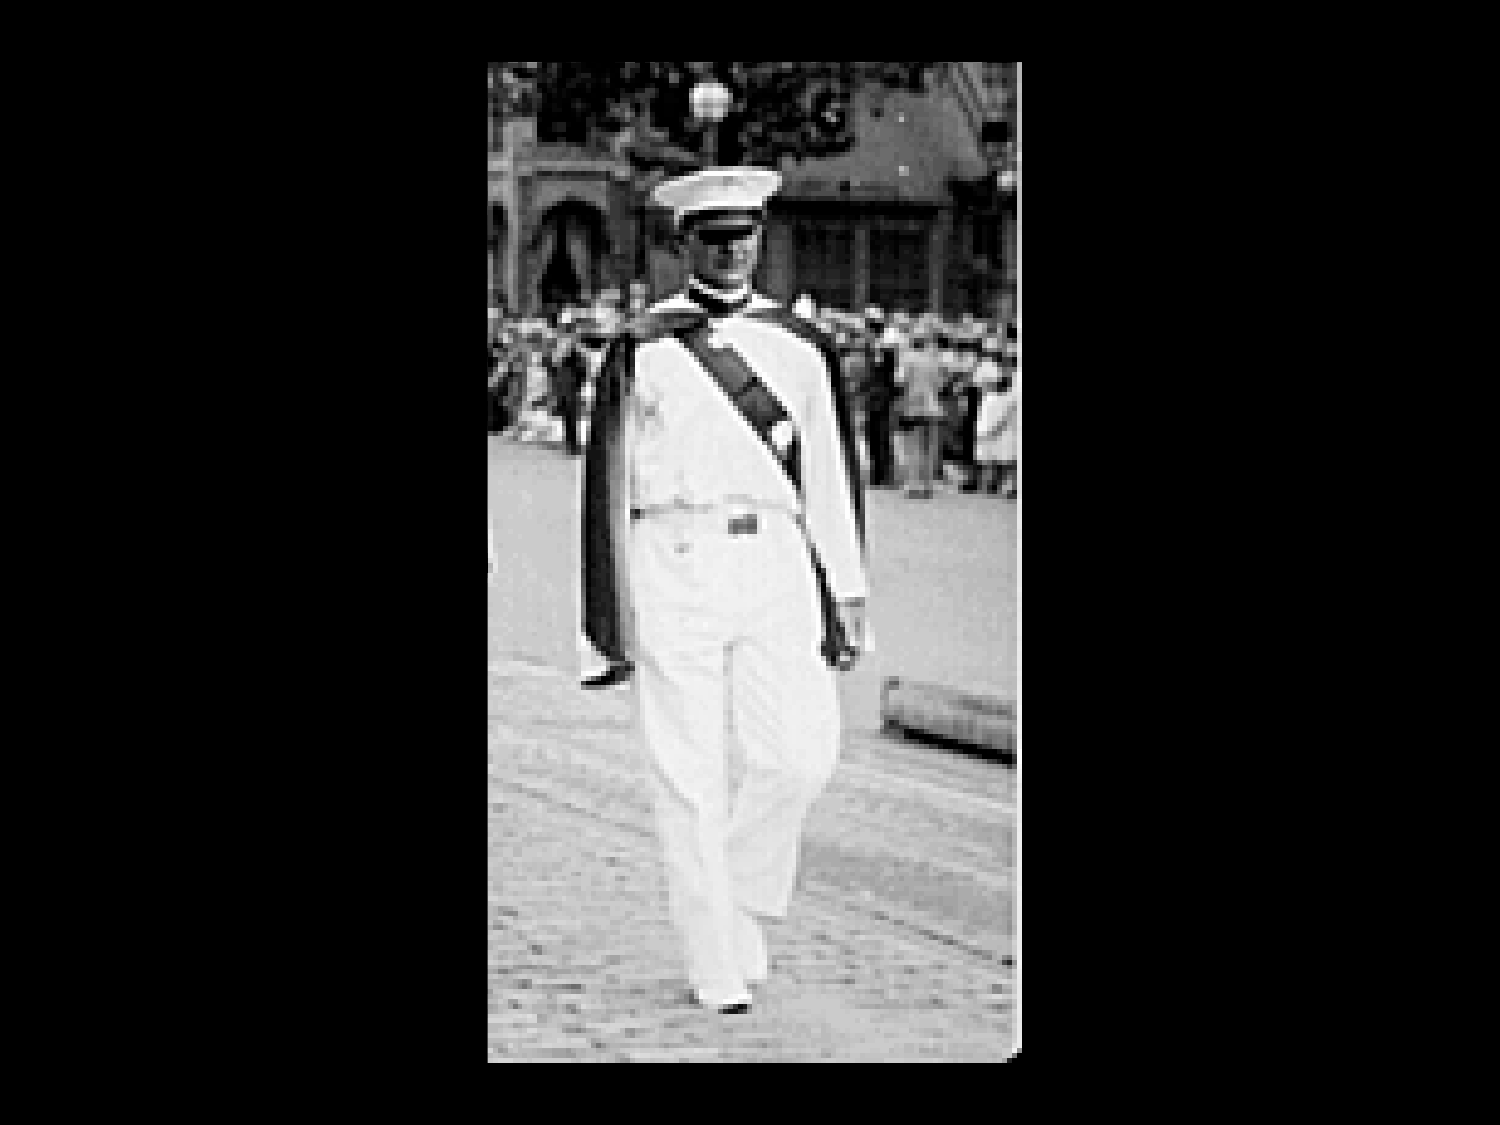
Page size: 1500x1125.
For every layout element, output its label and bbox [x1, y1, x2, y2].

picture [487, 62, 1023, 1063]
